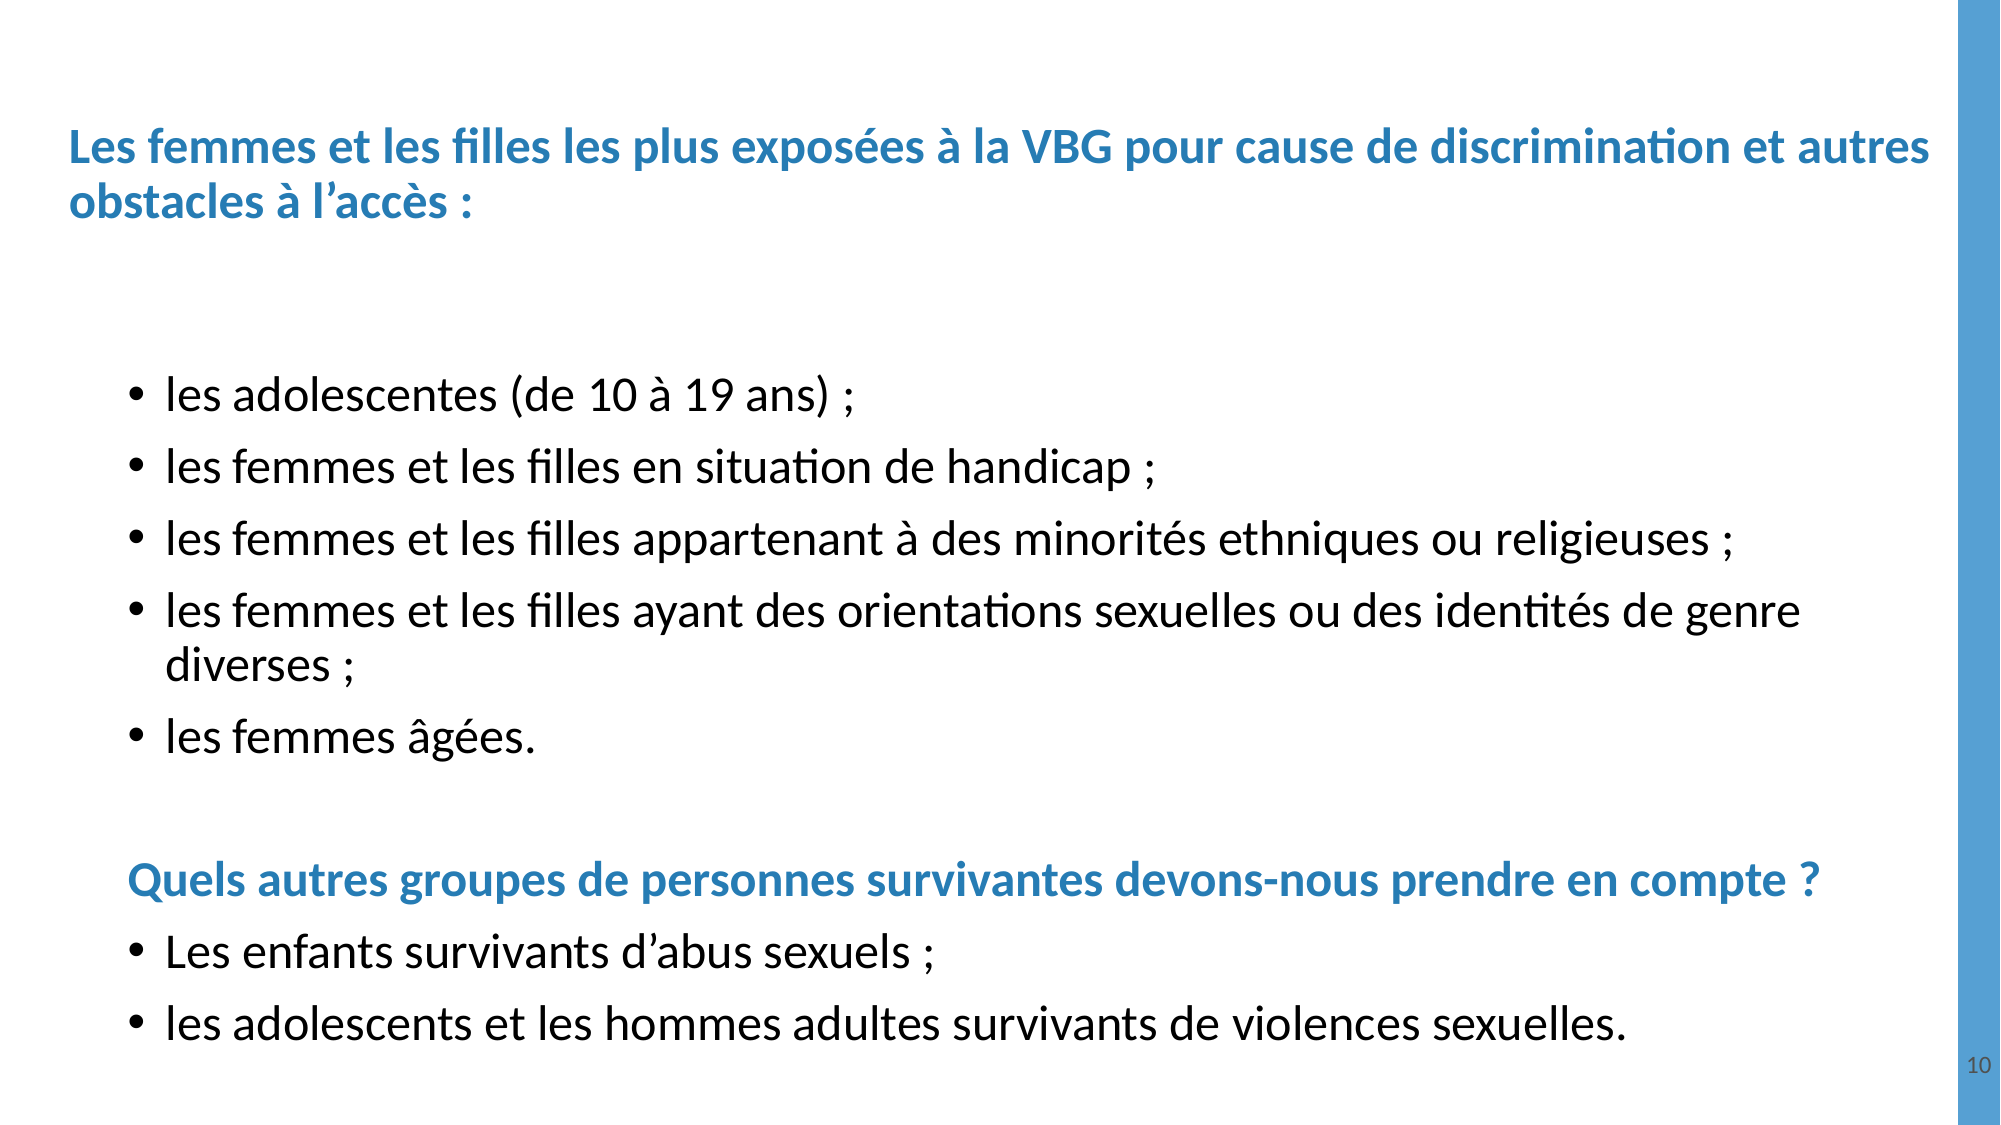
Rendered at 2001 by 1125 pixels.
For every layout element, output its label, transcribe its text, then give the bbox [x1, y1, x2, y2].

title Les femmes et les ﬁlles les plus exposées à la VBG pour cause de discrimination et autres obstacles à l’accès : [53, 111, 1947, 298]
list les adolescentes (de 10 à 19 ans) ; les femmes et les filles en situation de handicap ; les femmes et les filles appartenant à des minorités ethniques ou religieuses ; les femmes et les filles ayant des orientations sexuelles ou des identités de genre diverses ; les femmes âgées. Quels autres groupes de personnes survivantes devons-nous prendre en compte ? Les enfants survivants d’abus sexuels ; les adolescents et les hommes adultes survivants de violences sexuelles. [112, 360, 1856, 1075]
